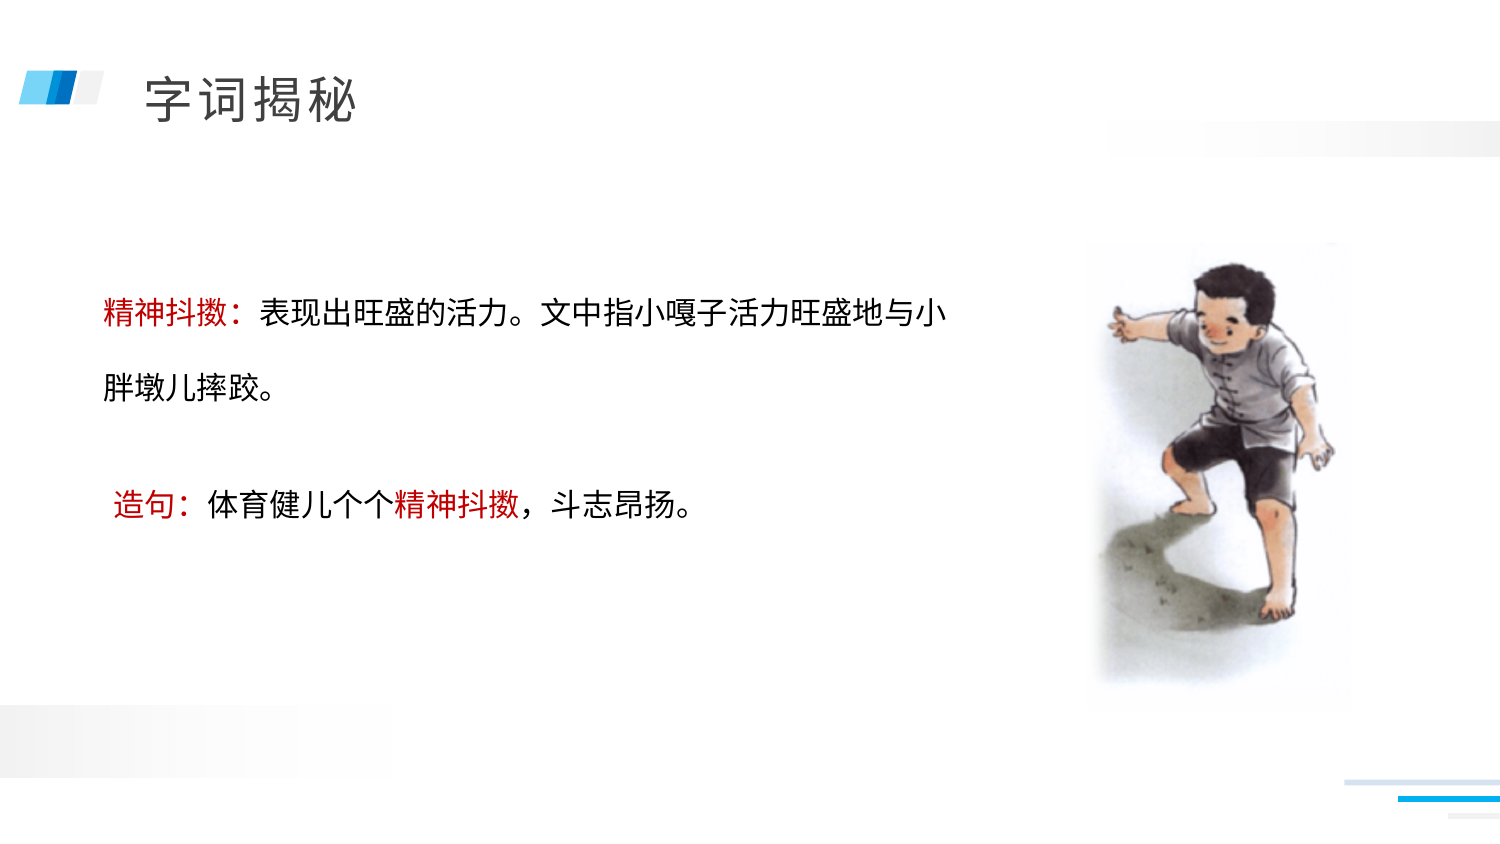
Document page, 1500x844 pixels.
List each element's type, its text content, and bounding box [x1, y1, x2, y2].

picture [1085, 209, 1381, 715]
text_box 造句：体育健儿个个精神抖擞，斗志昂扬。 [102, 441, 969, 528]
text_box 精神抖擞：表现出旺盛的活力。文中指小嘎子活力旺盛地与小胖墩儿摔跤。 [91, 250, 959, 412]
